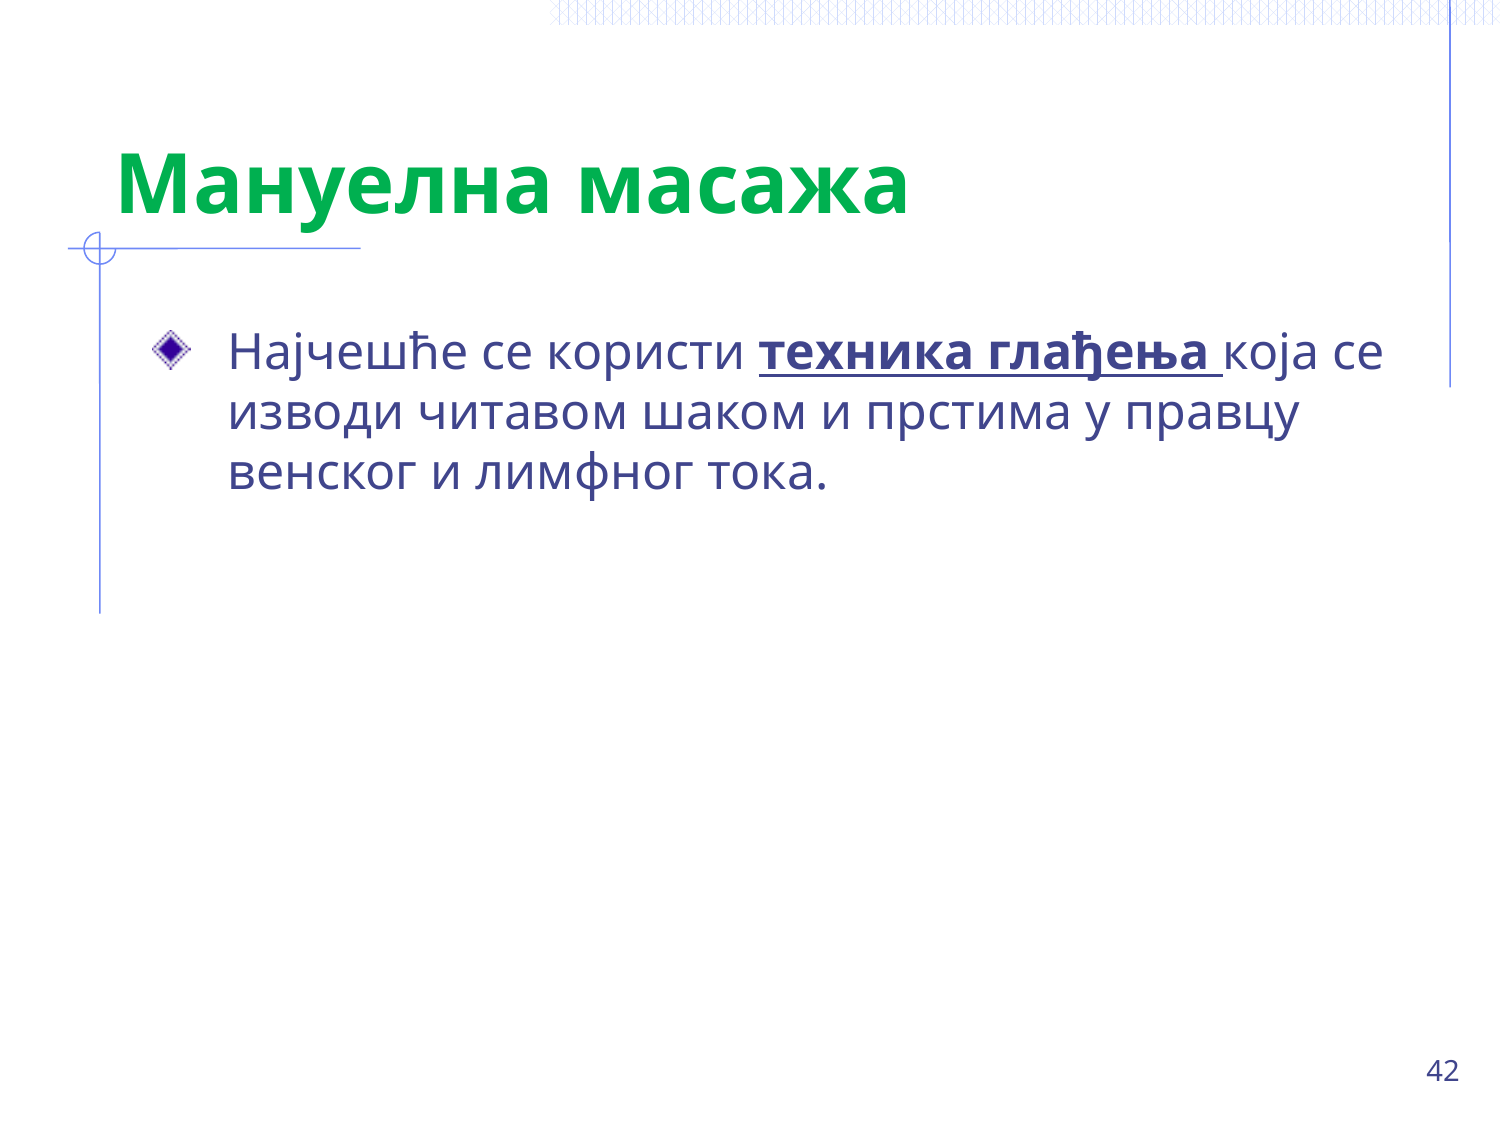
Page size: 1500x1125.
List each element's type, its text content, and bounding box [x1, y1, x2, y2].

slide_number 42 [1162, 1025, 1475, 1100]
picture [152, 330, 191, 370]
list Најчешће се користи техника глађења која се изводи читавом шаком и прстима у правцу венског и лимфног тока. [137, 312, 1413, 988]
title Мануелна масажа [99, 49, 1376, 238]
